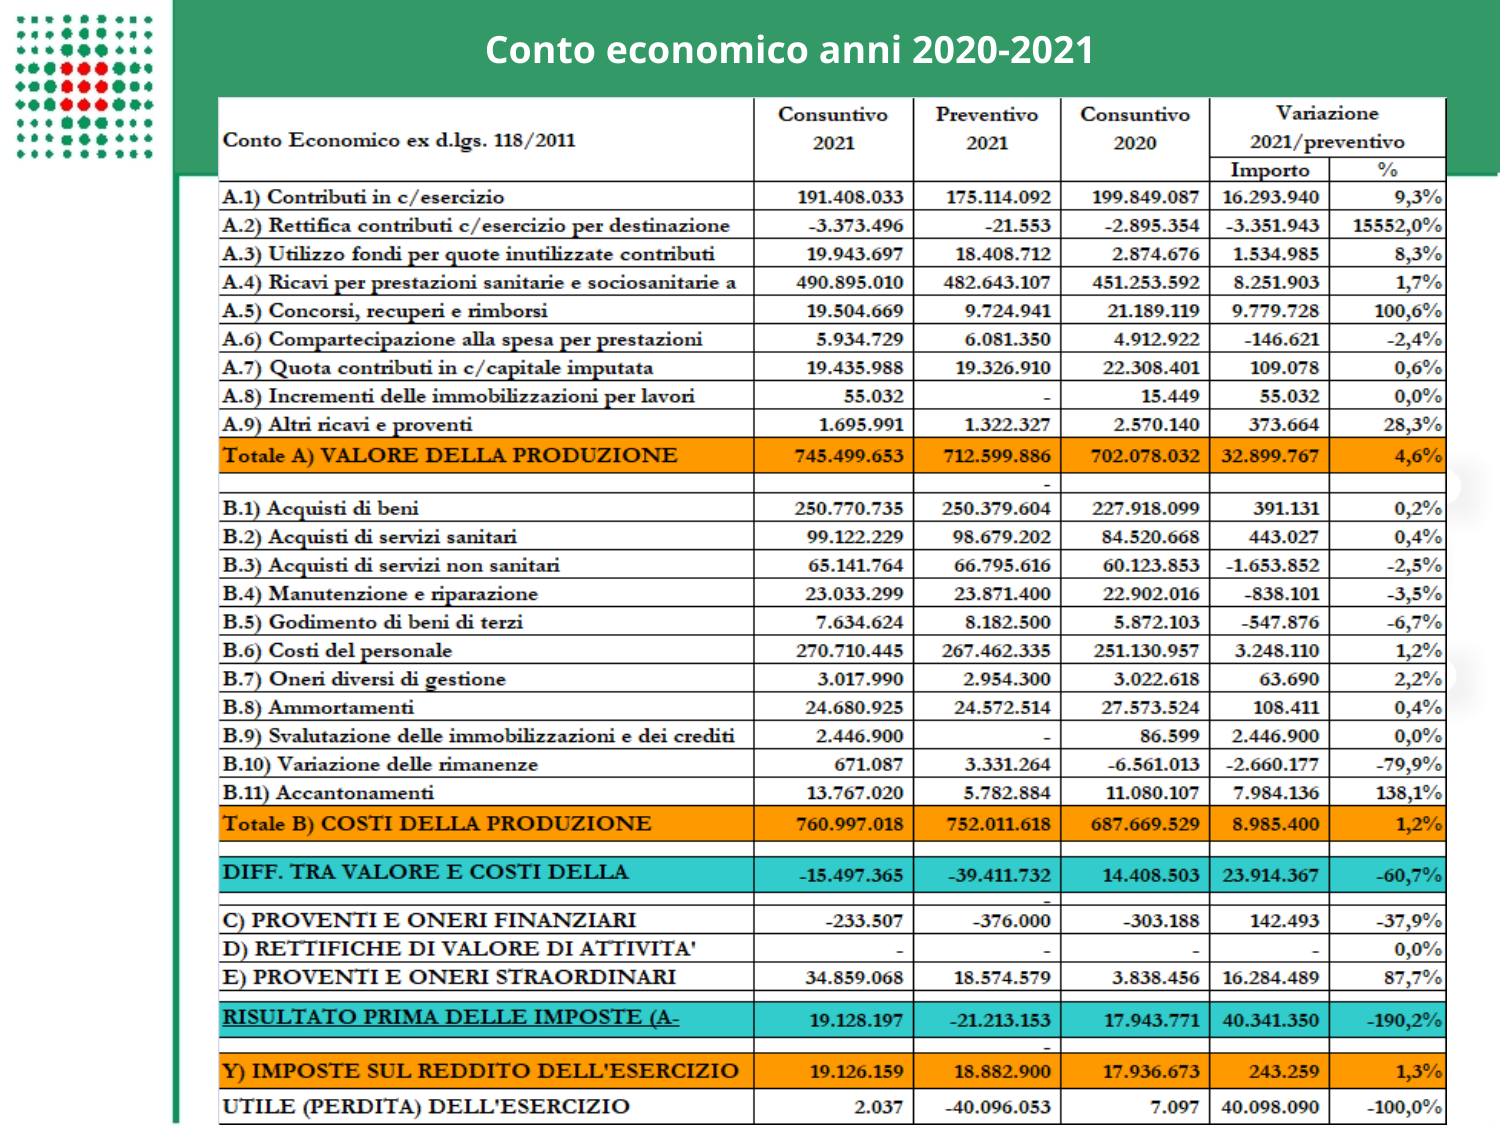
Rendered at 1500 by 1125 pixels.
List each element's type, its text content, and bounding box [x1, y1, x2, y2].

picture [0, 0, 1500, 1125]
text_box Conto economico anni 2020-2021 [470, 19, 1112, 79]
